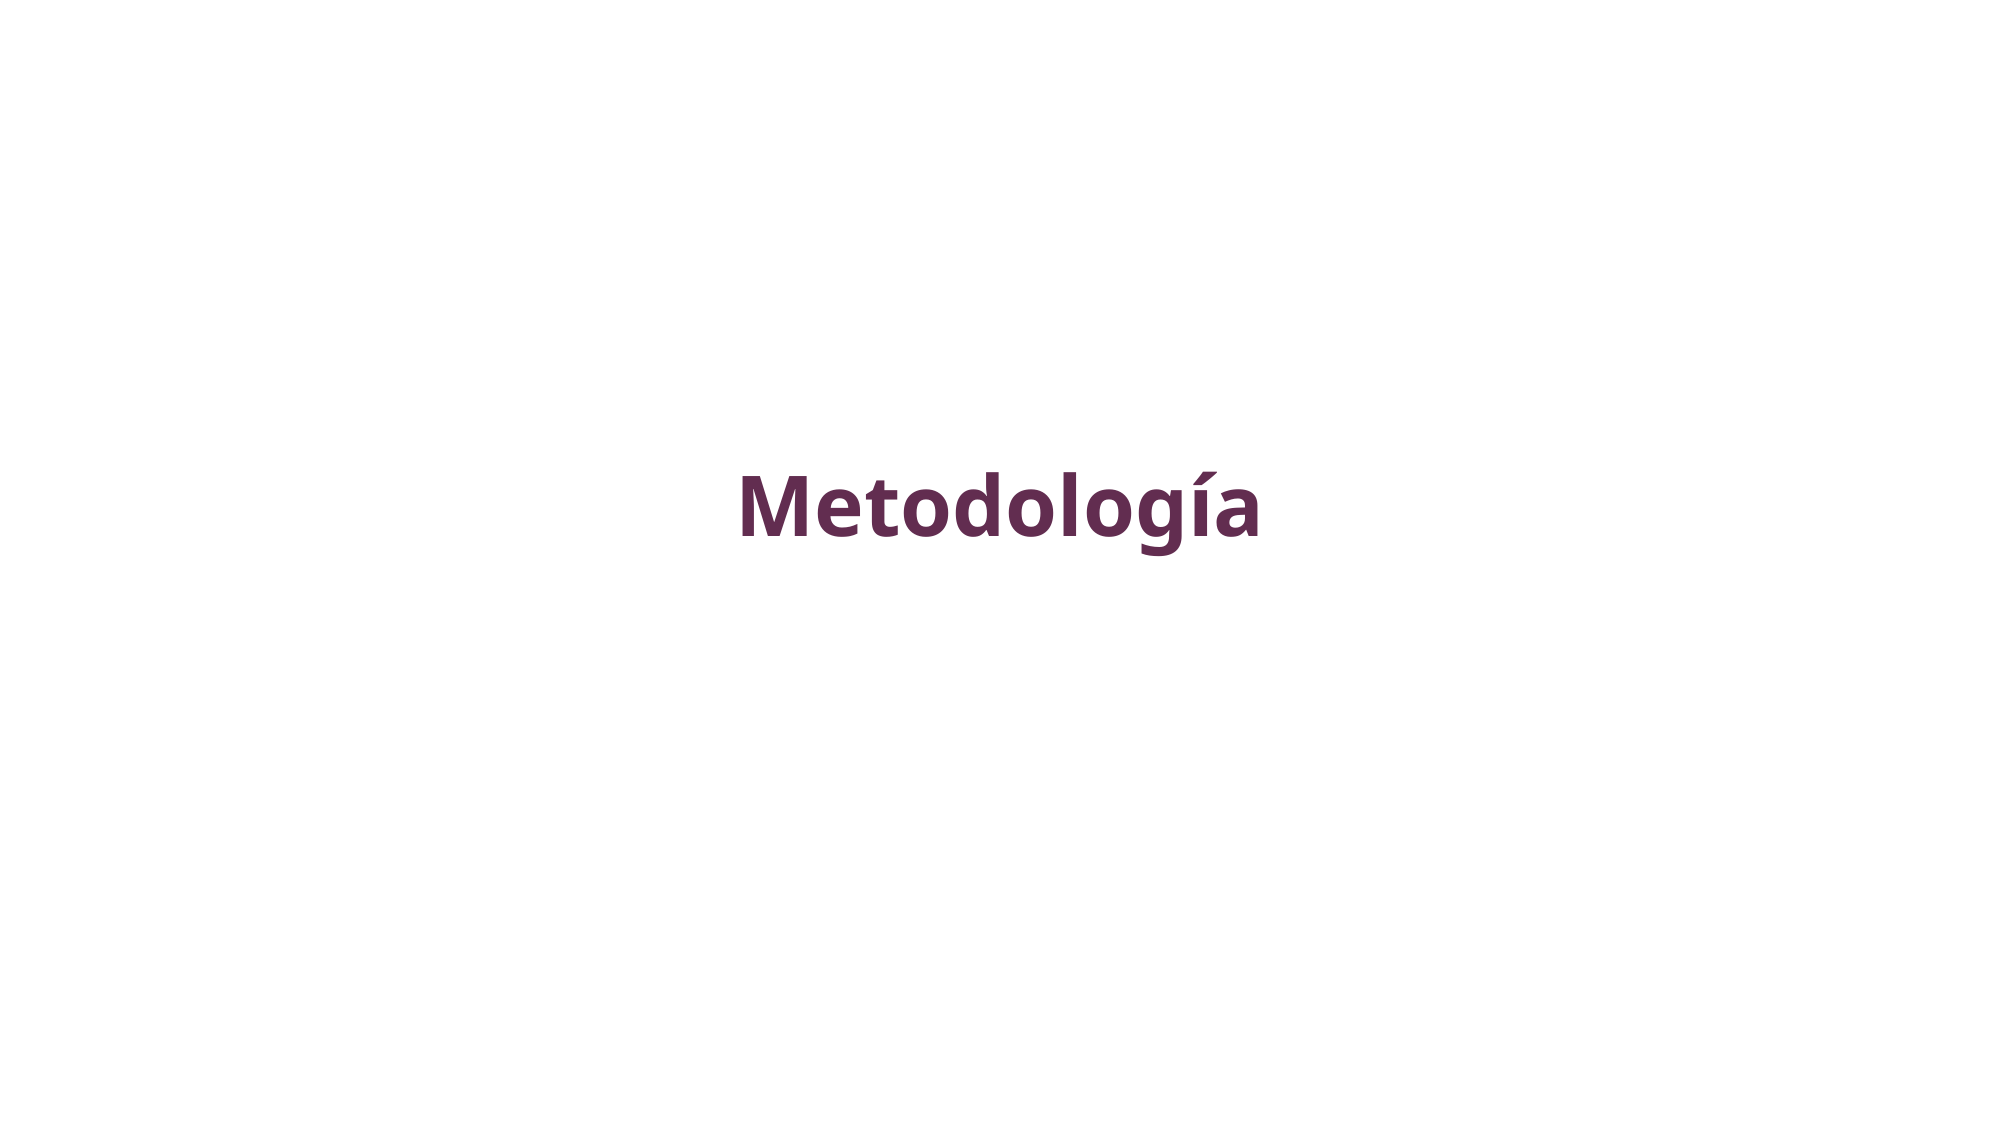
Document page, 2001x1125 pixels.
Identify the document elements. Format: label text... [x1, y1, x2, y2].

list Metodología [133, 456, 1867, 563]
